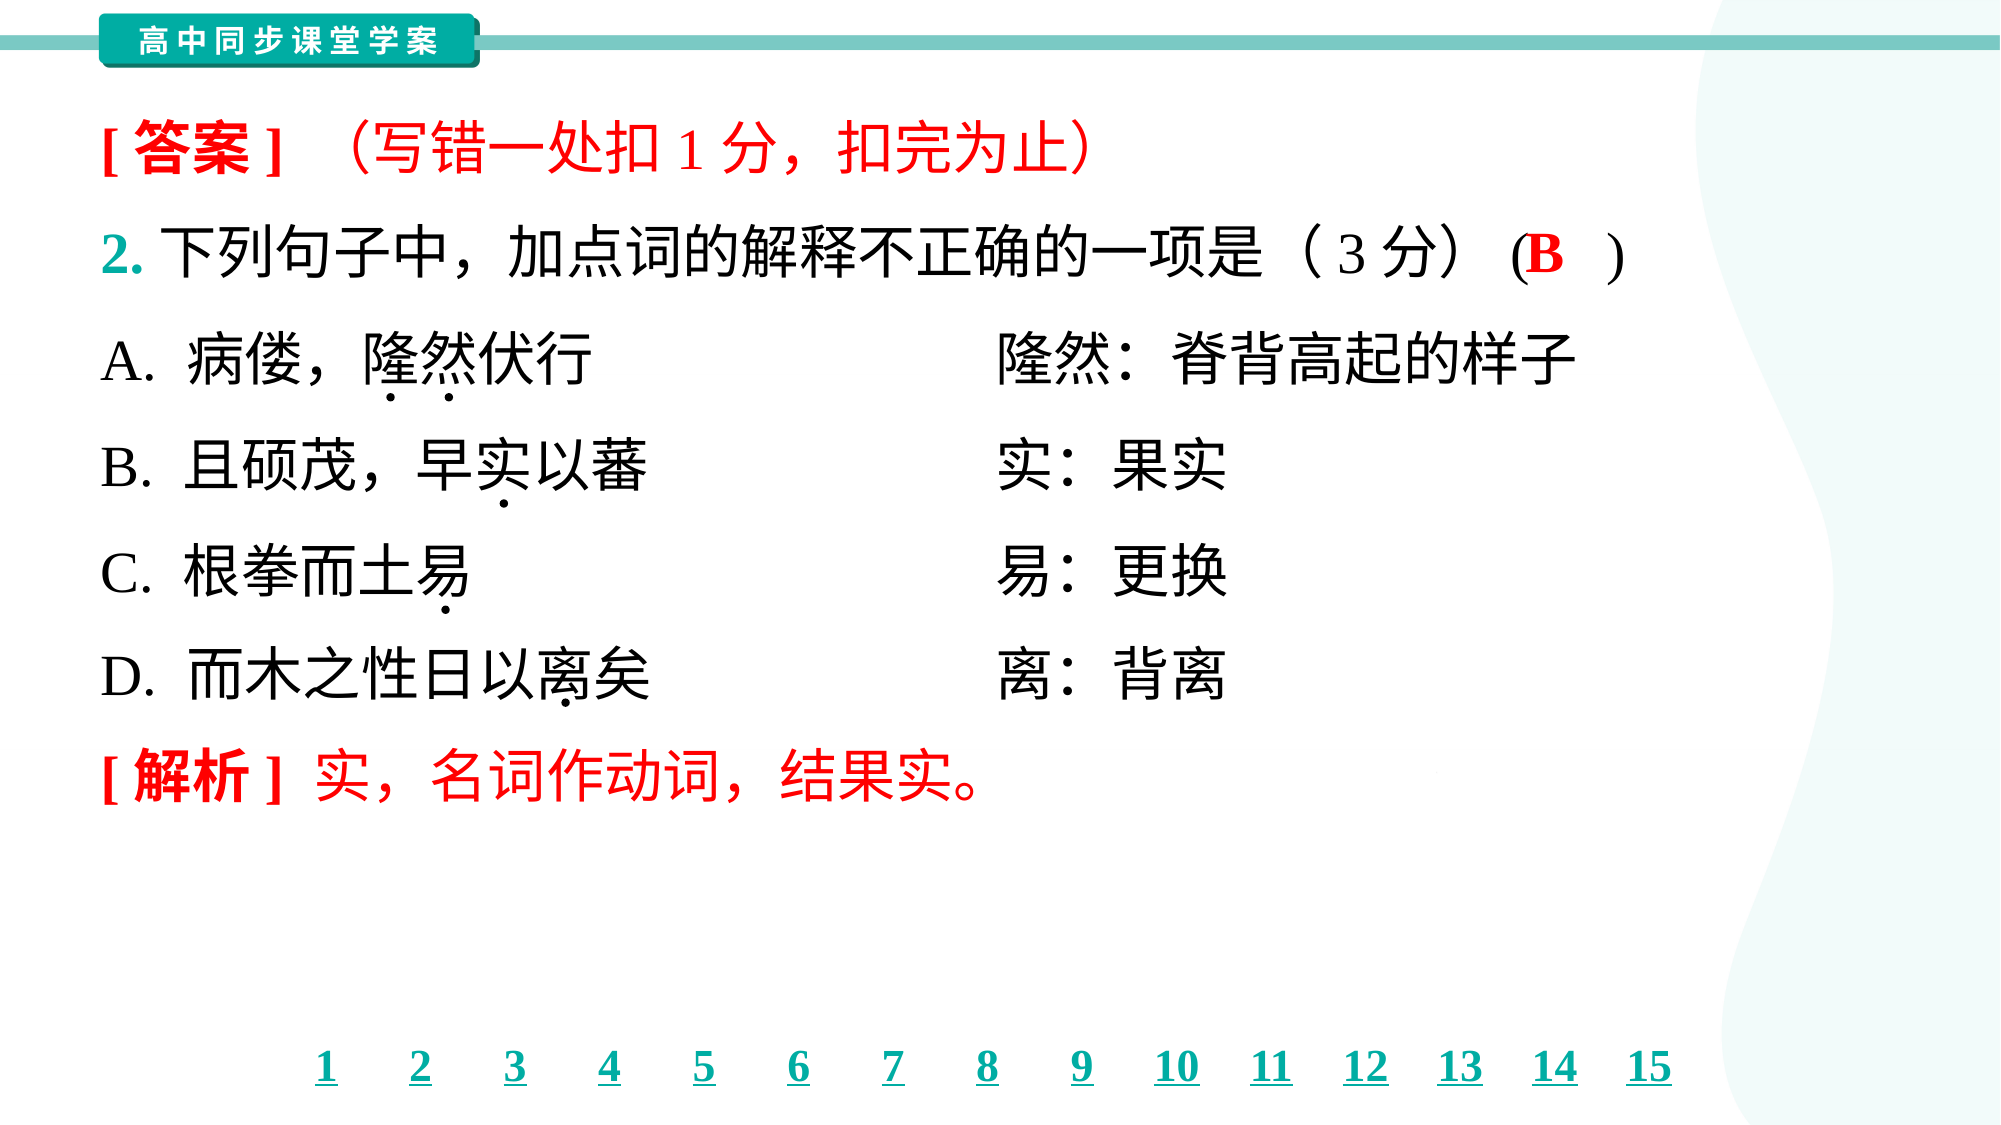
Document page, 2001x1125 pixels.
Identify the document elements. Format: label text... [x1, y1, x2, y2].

text_box A. 病偻，隆然伏行 隆然：脊背高起的样子 B. 且硕茂，早实以蕃 实：果实 C. 根拳而土易 易：更换 D. 而木之性日以离矣 离：背离 [100, 285, 1899, 696]
text_box [499, 499, 509, 508]
text_box [441, 605, 450, 614]
picture [0, 0, 2000, 1125]
text_box B [1504, 180, 1586, 274]
text_box [解析] 实，名词作动词，结果实。 [100, 705, 1899, 798]
text_box 2.下列句子中，加点词的解释不正确的一项是（3分）( ) [1586, 180, 1899, 274]
text_box [444, 393, 454, 402]
text_box 2.下列句子中，加点词的解释不正确的一项是（3分）( ) [100, 180, 1504, 274]
text_box [386, 393, 395, 402]
text_box [答案] （写错一处扣1分，扣完为止） [100, 76, 1899, 170]
text_box [561, 698, 570, 707]
